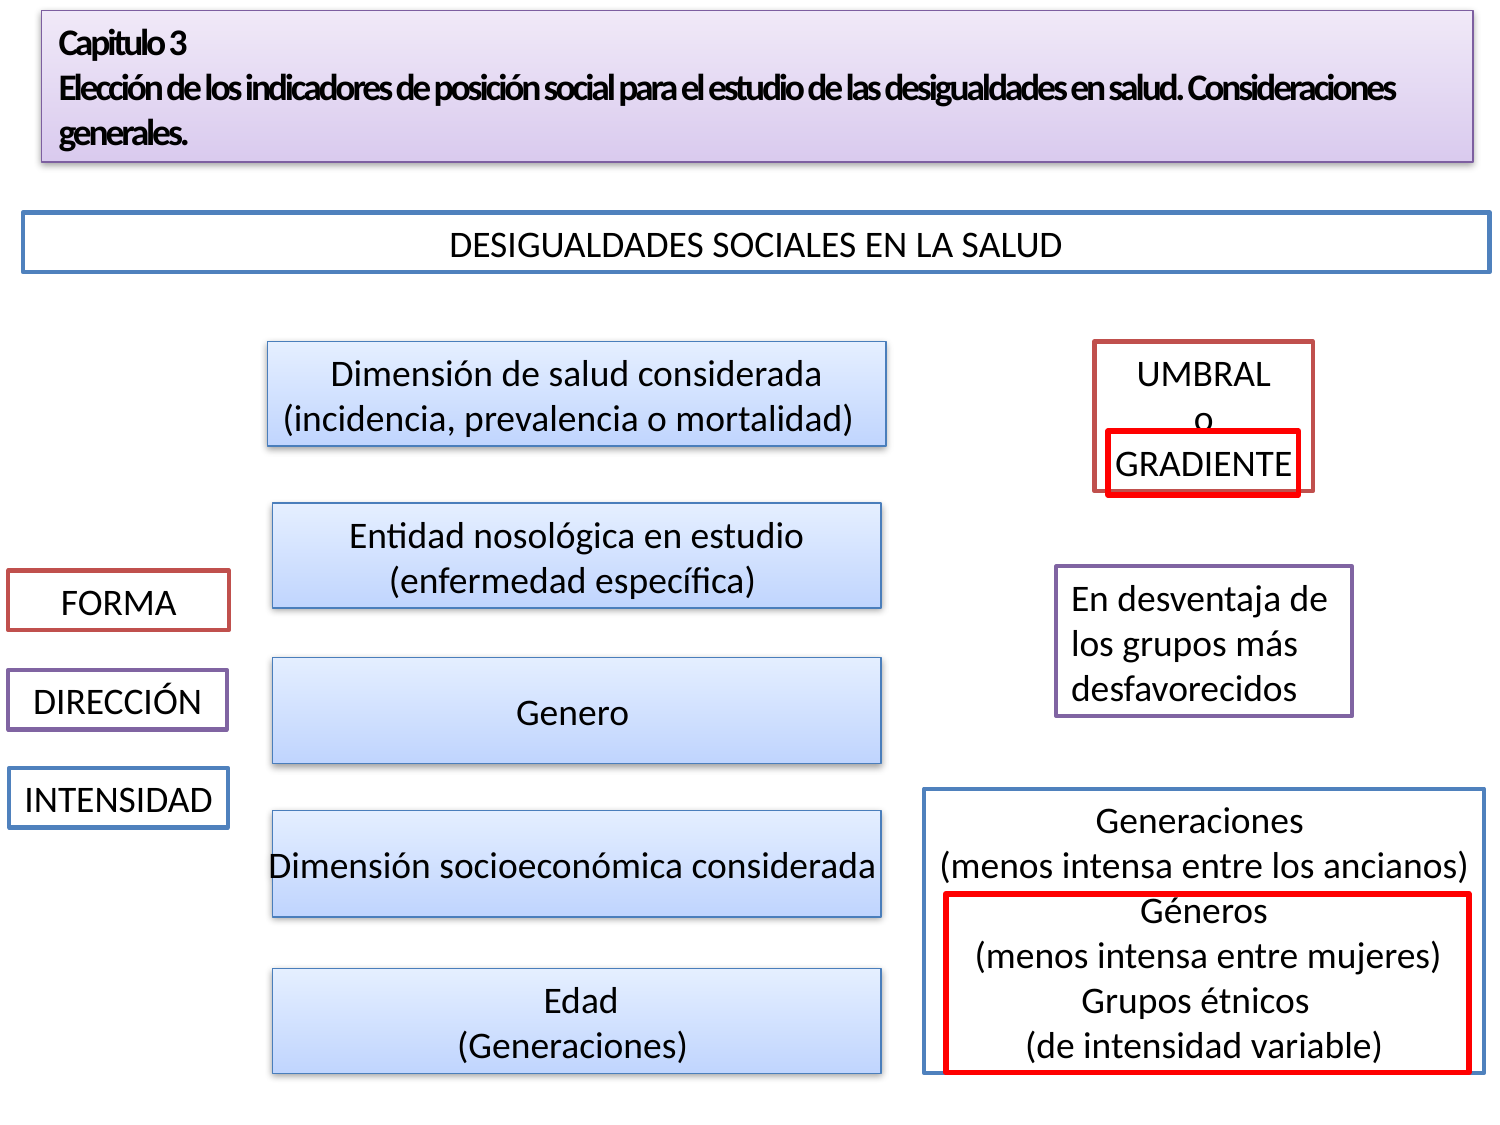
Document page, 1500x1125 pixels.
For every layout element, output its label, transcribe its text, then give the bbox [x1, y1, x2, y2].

text_box [944, 892, 1471, 1075]
text_box En desventaja de los grupos más desfavorecidos [1054, 564, 1354, 718]
text_box DIRECCIÓN [6, 668, 229, 732]
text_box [41, 10, 1474, 163]
text_box INTENSIDAD [7, 766, 230, 830]
text_box Edad (Generaciones) [272, 968, 882, 1074]
text_box FORMA [6, 568, 231, 632]
text_box DESIGUALDADES SOCIALES EN LA SALUD [21, 210, 1492, 274]
text_box Dimensión de salud considerada (incidencia, prevalencia o mortalidad) [267, 341, 887, 447]
text_box UMBRAL o GRADIENTE [1092, 339, 1315, 493]
text_box Genero [272, 657, 882, 764]
text_box Entidad nosológica en estudio (enfermedad específica) [272, 502, 882, 609]
text_box Generaciones (menos intensa entre los ancianos) Géneros (menos intensa entre mujeres) Grupos étnicos (de intensidad variable) [922, 787, 1486, 1075]
text_box [1106, 429, 1300, 497]
text_box Dimensión socioeconómica considerada [272, 810, 882, 918]
